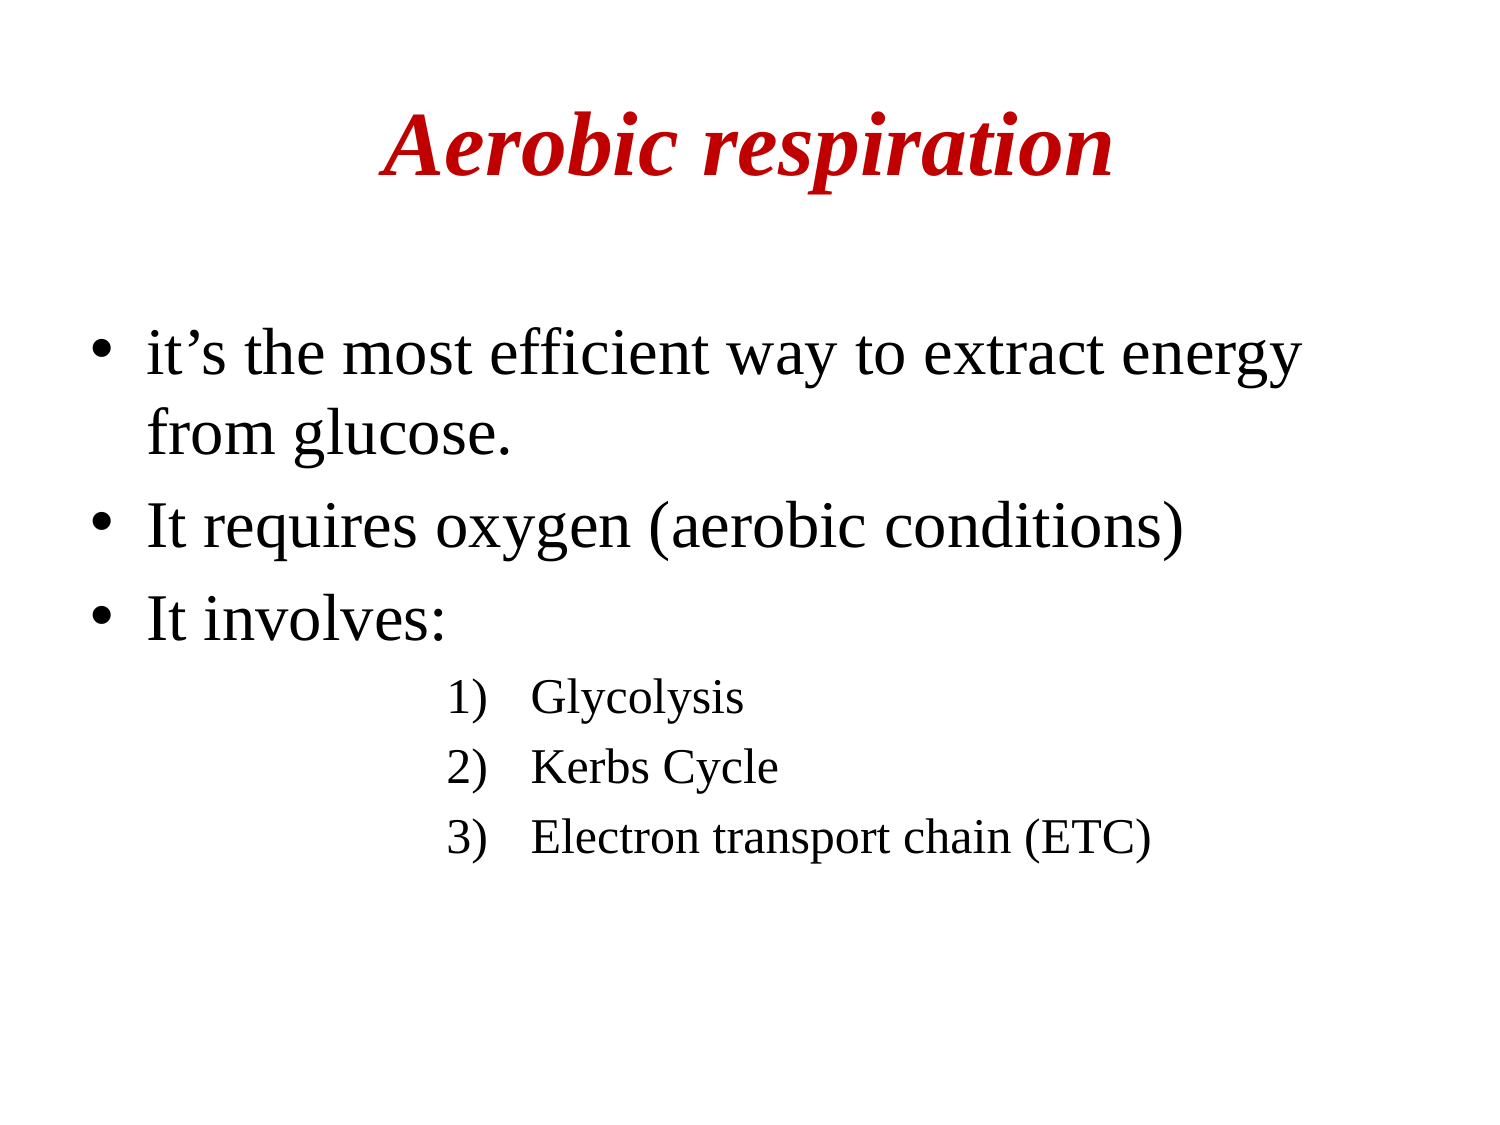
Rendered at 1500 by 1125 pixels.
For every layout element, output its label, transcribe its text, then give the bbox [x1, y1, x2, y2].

title Aerobic respiration [75, 45, 1425, 233]
list it’s the most efficient way to extract energy from glucose. It requires oxygen (aerobic conditions) It involves: Glycolysis Kerbs Cycle Electron transport chain (ETC) [75, 299, 1425, 1043]
